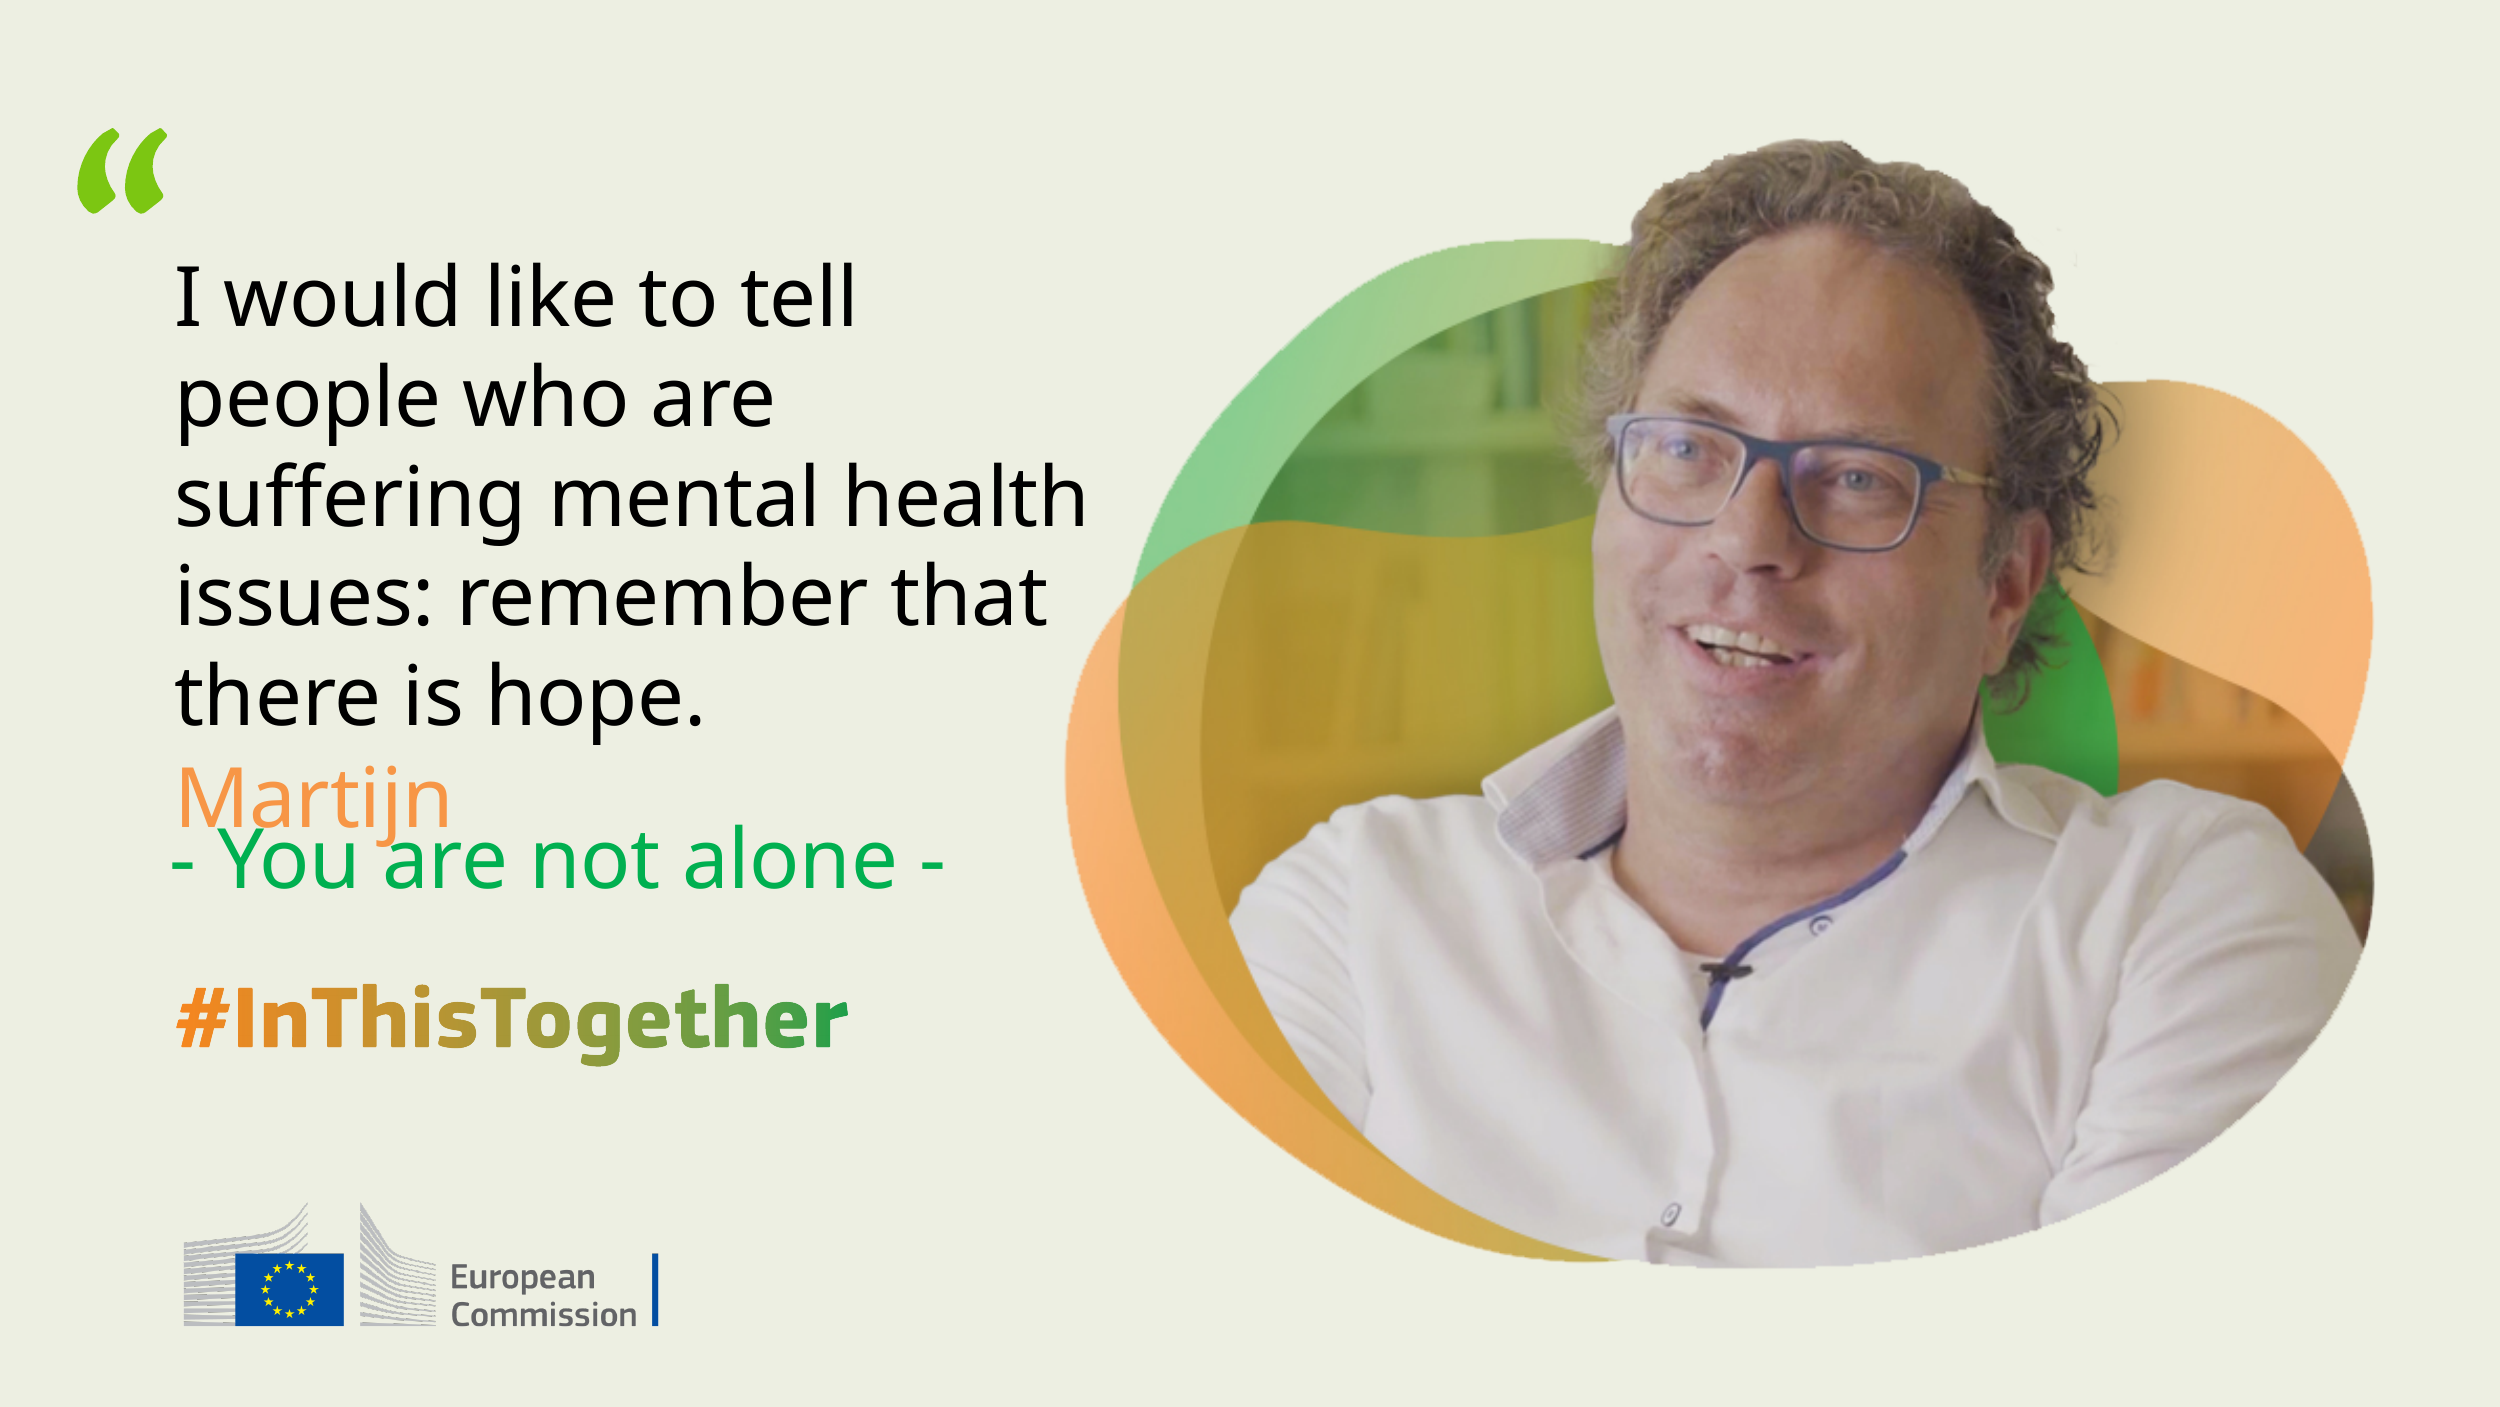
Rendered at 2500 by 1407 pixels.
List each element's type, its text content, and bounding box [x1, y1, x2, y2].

text_box [77, 128, 120, 214]
text_box - You are not alone - [167, 803, 1007, 906]
text_box [124, 128, 167, 214]
picture [0, 0, 2500, 1407]
text_box I would like to tell people who are suffering mental health issues: remember that there is hope. Martijn [172, 240, 1007, 803]
